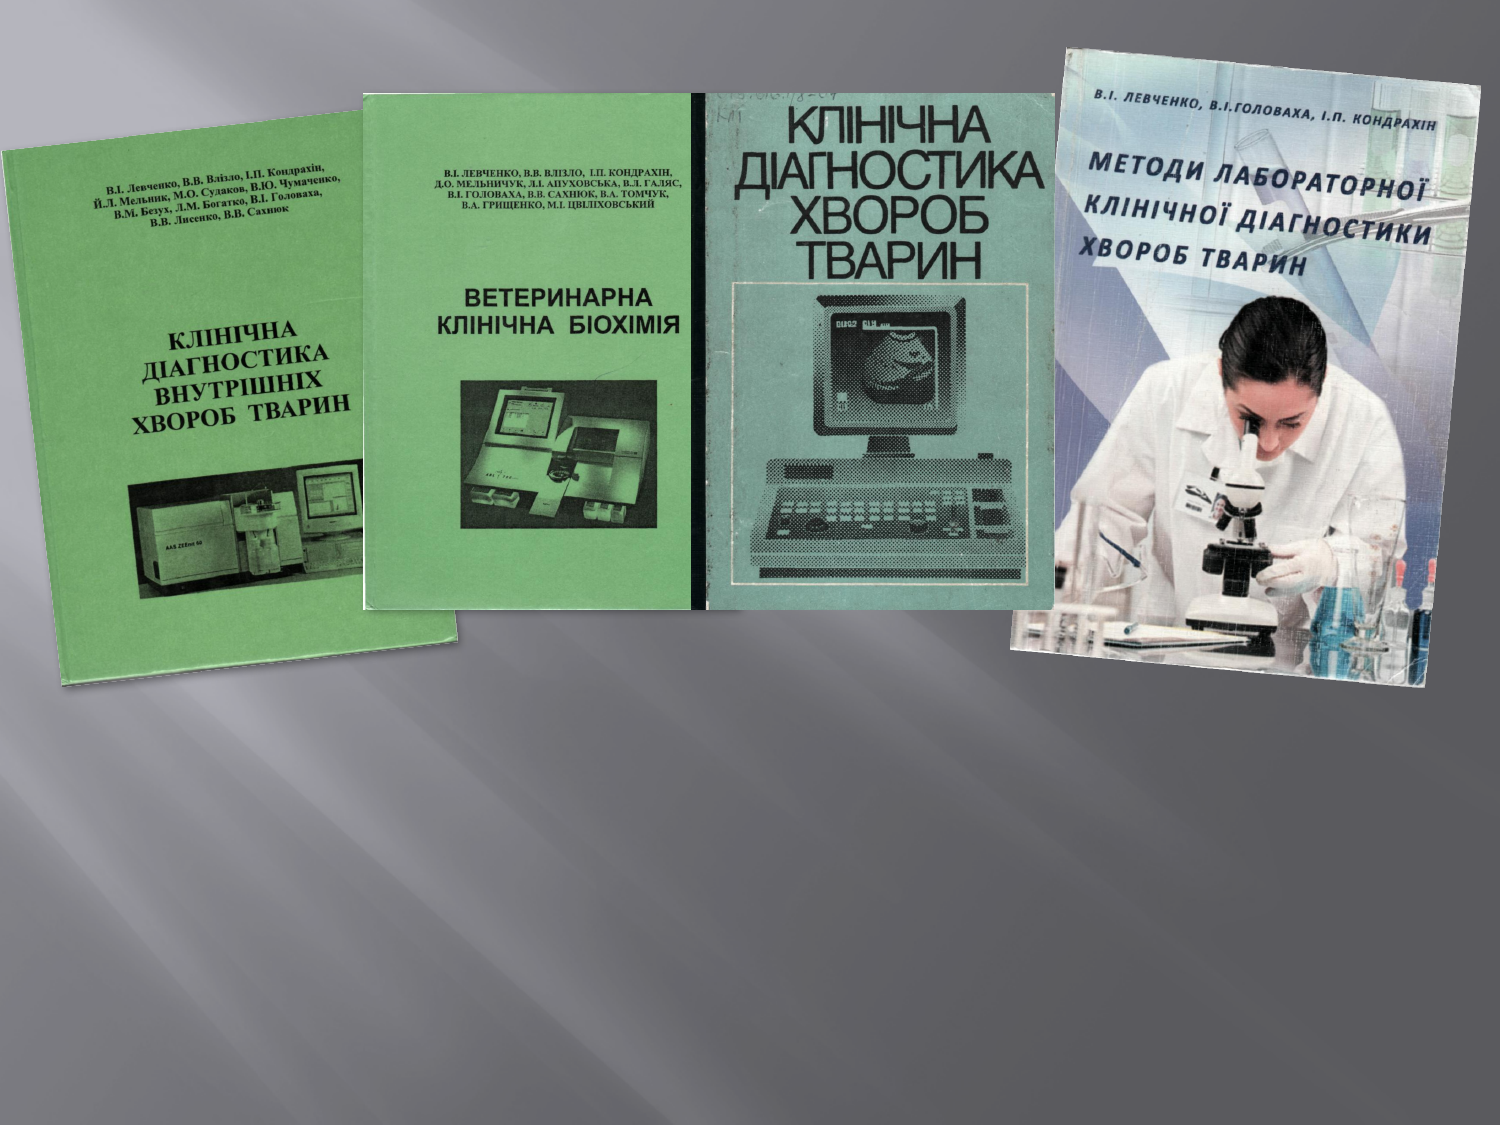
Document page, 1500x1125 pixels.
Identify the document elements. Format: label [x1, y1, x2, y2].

picture [1, 48, 1481, 688]
